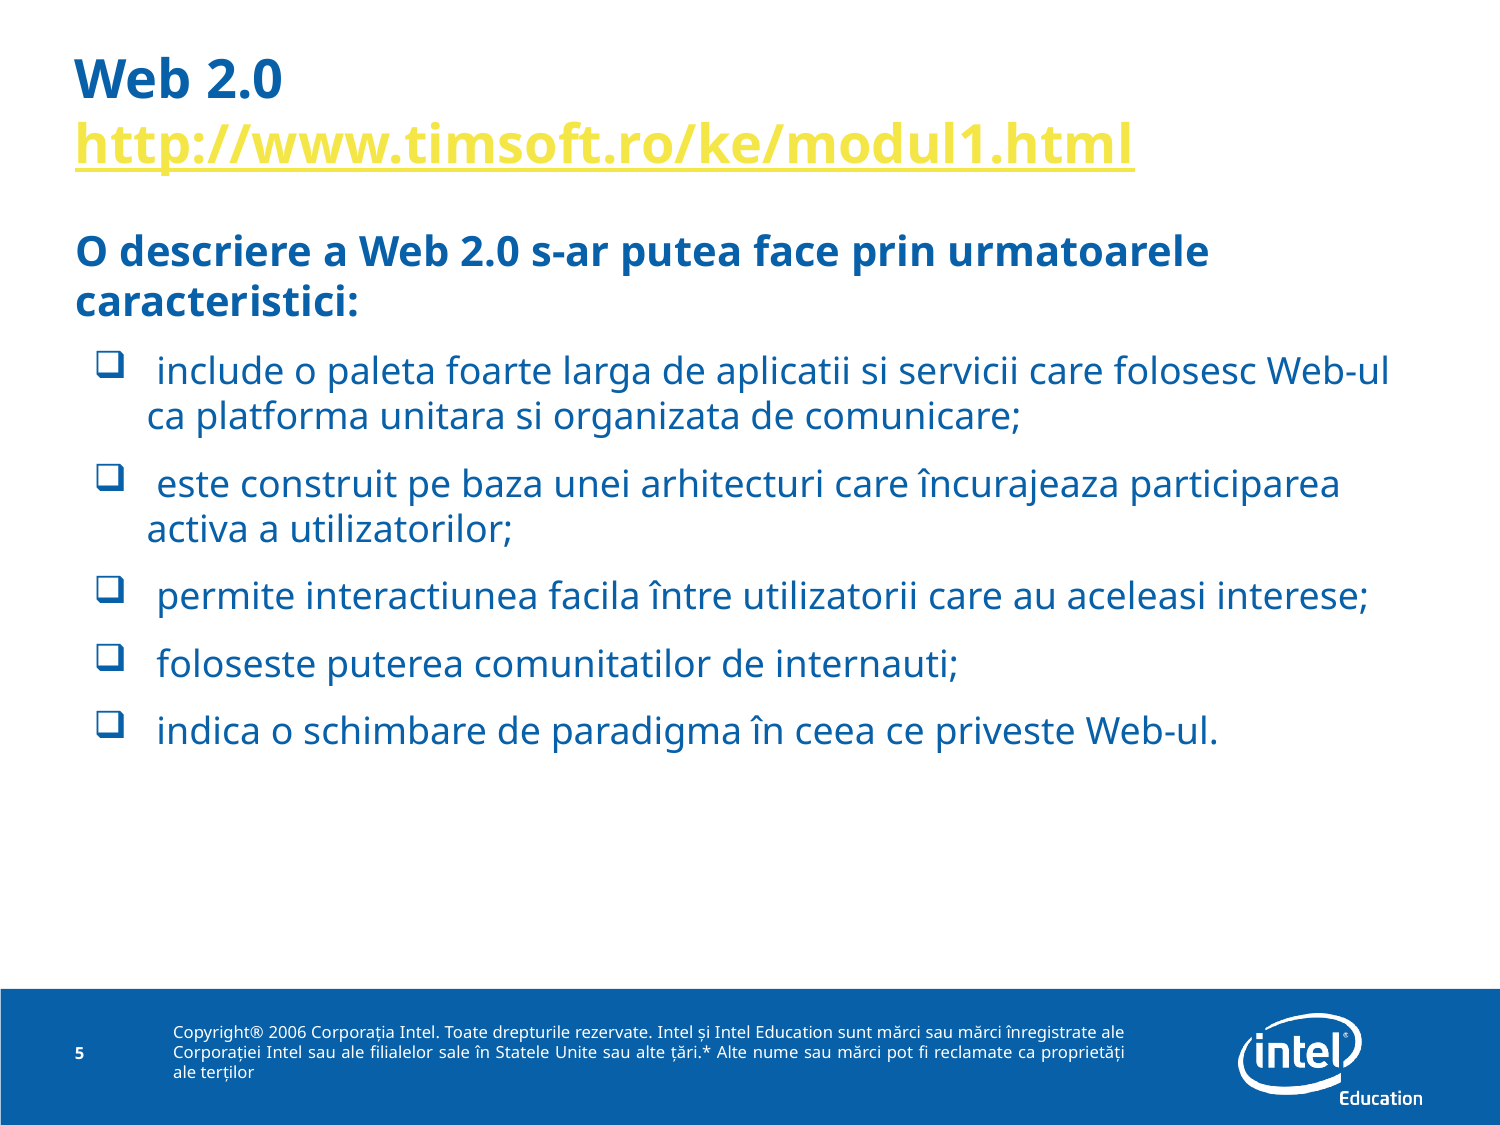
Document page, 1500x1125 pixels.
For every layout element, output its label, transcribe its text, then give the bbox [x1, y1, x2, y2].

list O descriere a Web 2.0 s-ar putea face prin urmatoarele caracteristici: include o paleta foarte larga de aplicatii si servicii care folosesc Web-ul ca platforma unitara si organizata de comunicare; este construit pe baza unei arhitecturi care încurajeaza participarea activa a utilizatorilor; permite interactiunea facila între utilizatorii care au aceleasi interese; foloseste puterea comunitatilor de internauti; indica o schimbare de paradigma în ceea ce priveste Web-ul. [75, 224, 1428, 938]
picture [1238, 1013, 1422, 1105]
title Web 2.0 http://www.timsoft.ro/ke/modul1.html [74, 44, 1427, 191]
slide_number 5 [74, 1042, 144, 1094]
